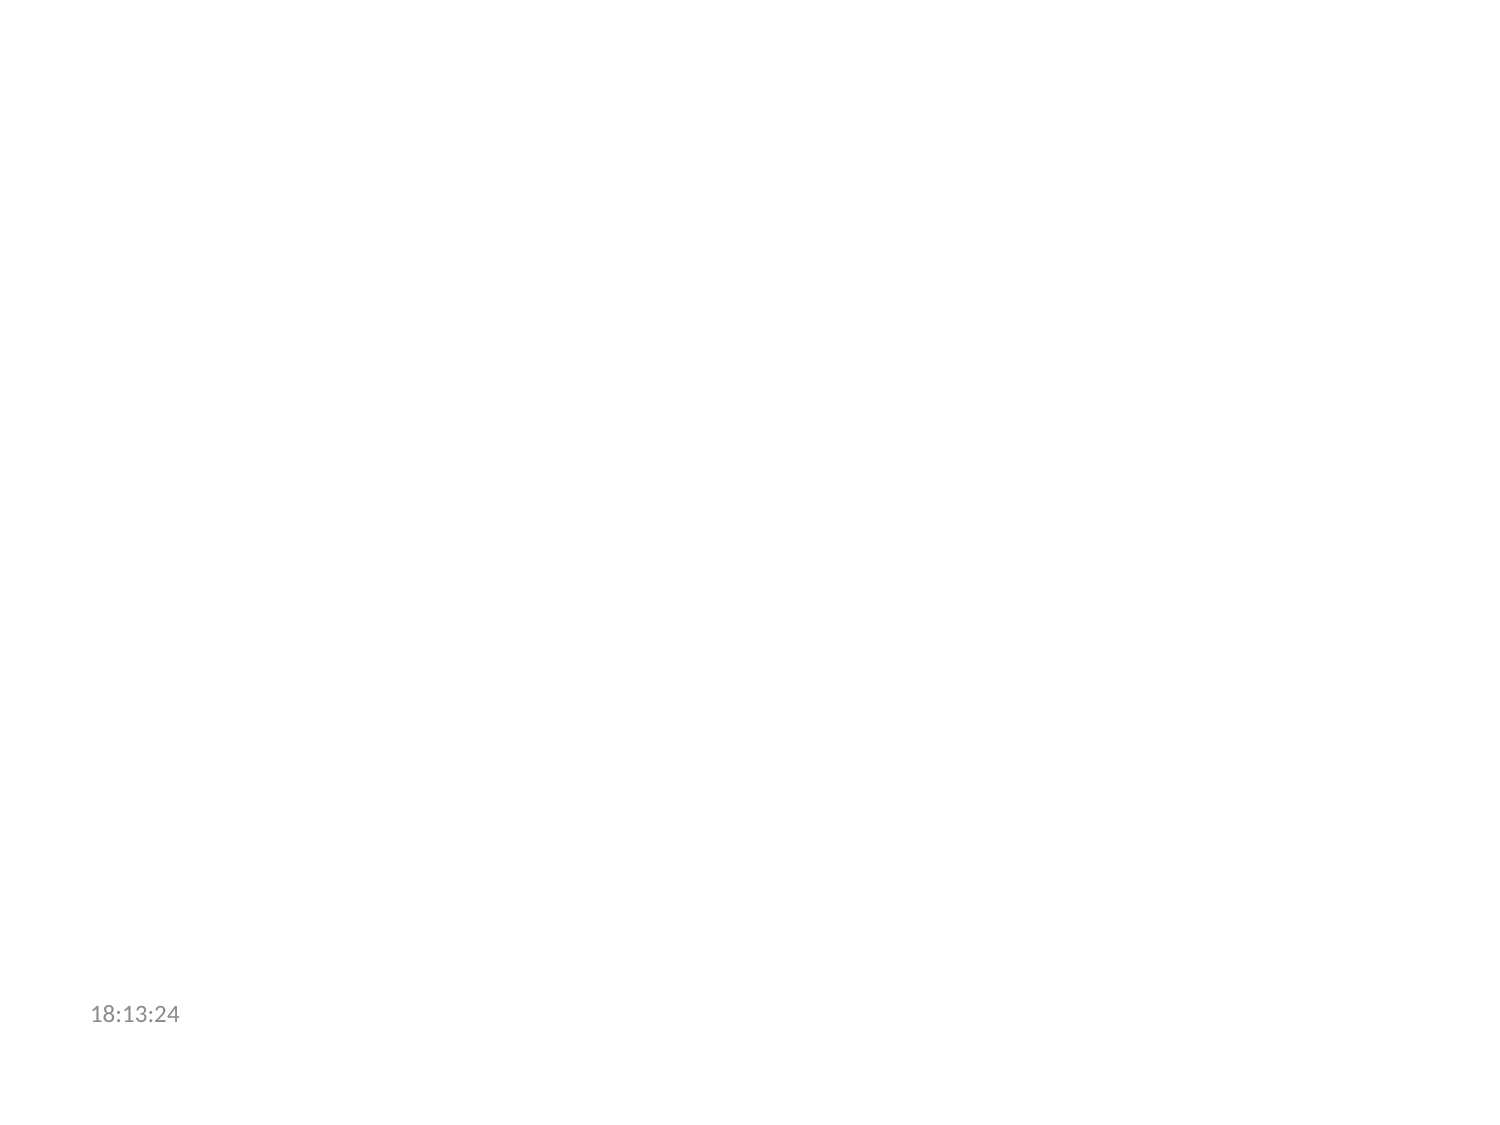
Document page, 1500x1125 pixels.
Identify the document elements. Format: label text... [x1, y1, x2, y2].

text_box 15:35:09 [75, 982, 425, 1043]
